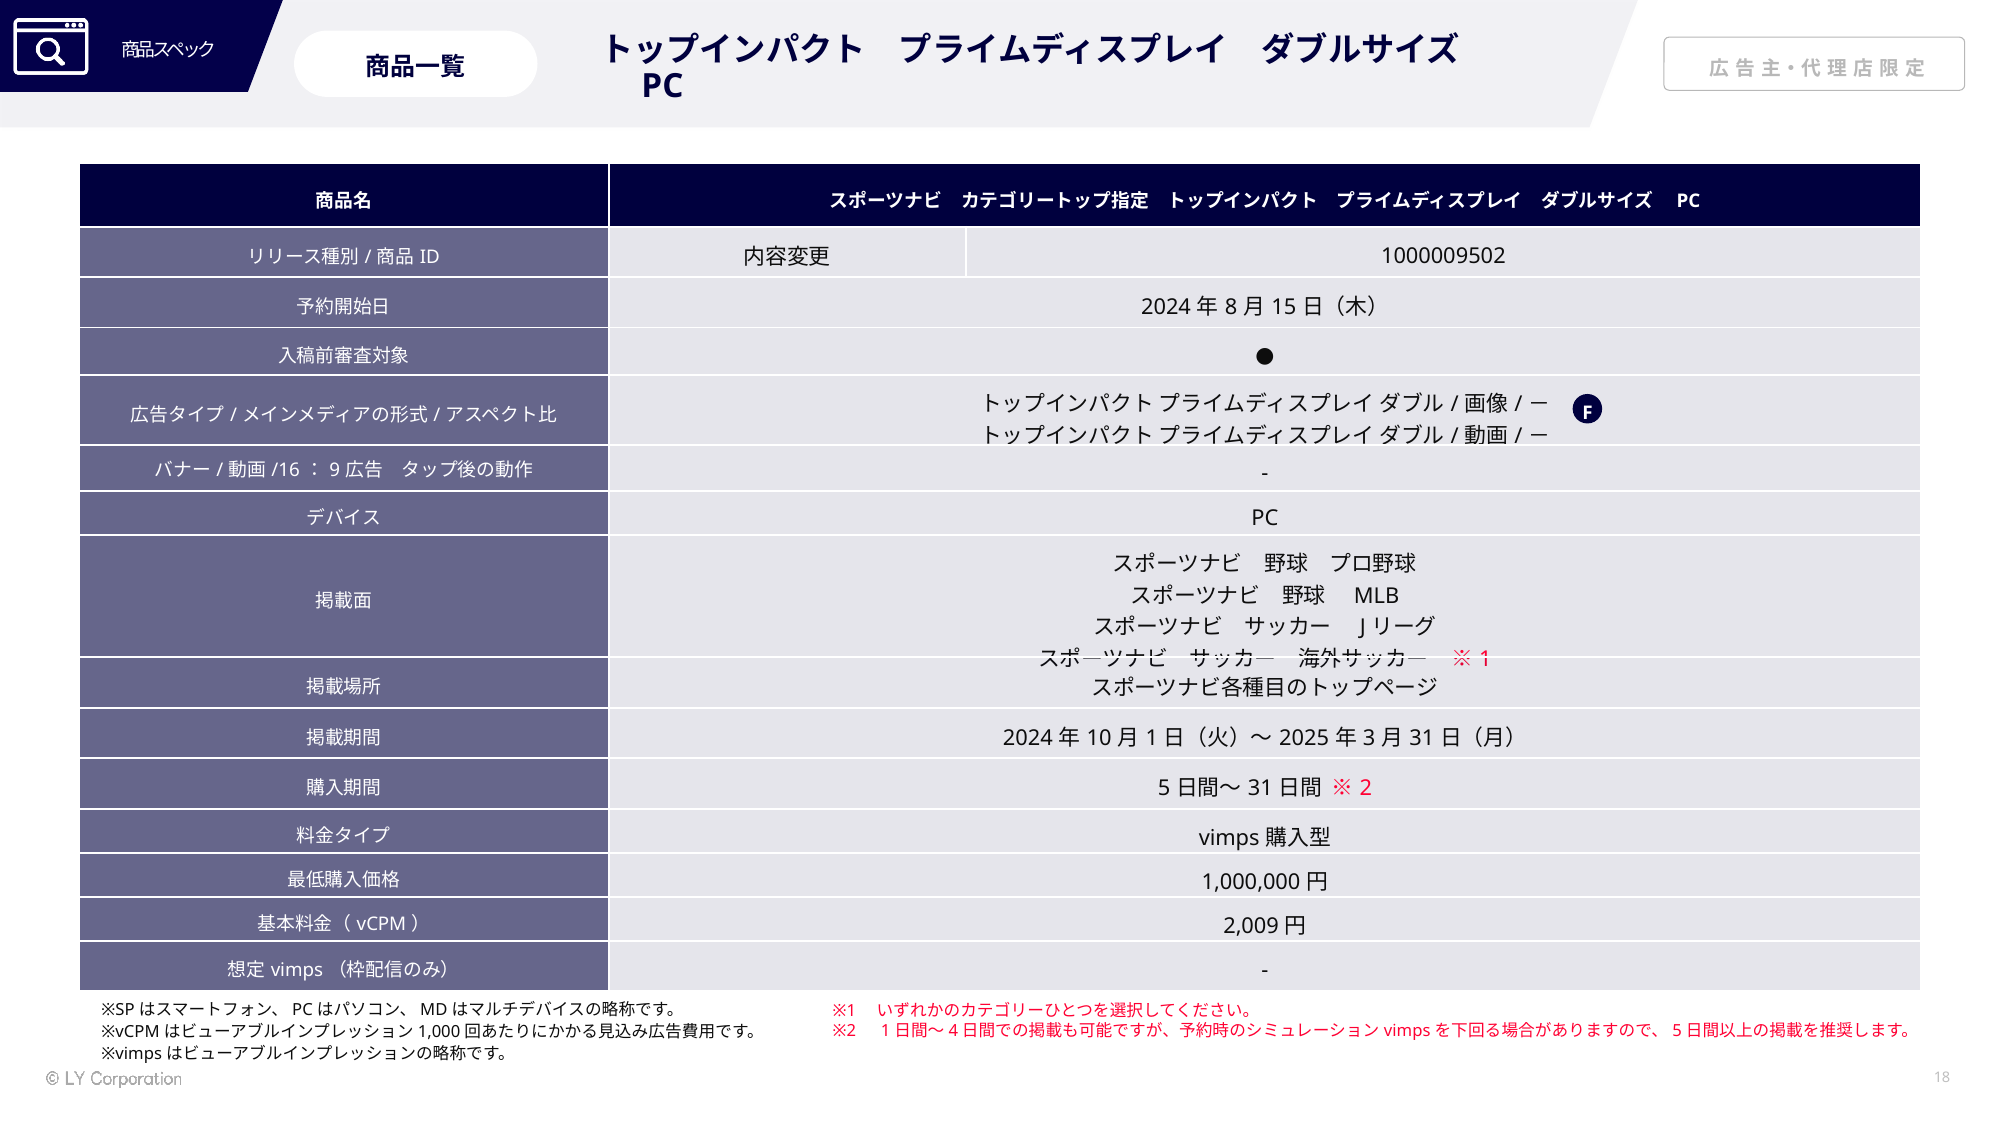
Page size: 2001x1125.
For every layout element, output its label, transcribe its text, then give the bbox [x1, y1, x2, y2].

text_box ※1 いずれかのカテゴリーひとつを選択してください。 ※2 1日間～4日間での掲載も可能ですが、予約時のシミュレーションvimpsを下回る場合がありますので、5日間以上の掲載を推奨します。 [832, 999, 1919, 1040]
table_cell 2024年8月15日（木） [610, 278, 1920, 327]
table_cell 予約開始日 [80, 278, 608, 327]
table_cell 内容変更 [610, 228, 965, 276]
table_cell スポーツナビ各種目のトップページ [610, 658, 1920, 707]
picture [9, 5, 92, 87]
table_cell スポーツナビ 野球 プロ野球 スポーツナビ 野球 MLB スポーツナビ サッカー Jリーグ スポーツナビ サッカー 海外サッカー ※1 [610, 536, 1920, 656]
table_cell 2,009円 [610, 898, 1920, 940]
picture [46, 1071, 181, 1088]
table_cell 1000009502 [967, 228, 1920, 276]
table_cell 購入期間 [80, 759, 608, 808]
text_box 商品一覧 [293, 29, 539, 98]
table_cell 入稿前審査対象 [80, 328, 608, 374]
table_cell トップインパクト プライムディスプレイ ダブル/画像/－ トップインパクト プライムディスプレイ ダブル/動画/－ [610, 376, 1920, 444]
list トップインパクト プライムディスプレイ ダブルサイズ PC [599, 41, 1481, 97]
table_cell 広告タイプ/メインメディアの形式/アスペクト比 [80, 376, 608, 444]
table_cell リリース種別/商品ID [80, 228, 608, 276]
table_cell 最低購入価格 [80, 854, 608, 896]
table_cell vimps購入型 [610, 810, 1920, 852]
table_cell 2024年10月1日（火）～2025年3月31日（月） [610, 709, 1920, 757]
text_box F [1572, 393, 1603, 424]
table_cell バナー/動画/16：9広告 タップ後の動作 [80, 446, 608, 490]
list 商品スペック [97, 13, 240, 81]
table_cell - [610, 446, 1920, 490]
table_header スポーツナビ カテゴリートップ指定 トップインパクト プライムディスプレイ ダブルサイズ PC [610, 164, 1920, 226]
table_cell 料金タイプ [80, 810, 608, 852]
text_box ※SPはスマートフォン、PCはパソコン、MDはマルチデバイスの略称です。 ※vCPMはビューアブルインプレッション1,000回あたりにかかる見込み広告費用です。 ※vimpsはビューアブルインプレッションの略称です。 [101, 996, 769, 1063]
table_cell 基本料金（vCPM） [80, 898, 608, 940]
table_cell デバイス [80, 492, 608, 534]
table_cell 掲載期間 [80, 709, 608, 757]
table_cell 想定vimps（枠配信のみ） [80, 942, 608, 990]
table_cell ● [610, 328, 1920, 374]
table_cell 掲載場所 [80, 658, 608, 707]
table_cell 1,000,000円 [610, 854, 1920, 896]
table_cell - [610, 942, 1920, 990]
table_cell 掲載面 [80, 536, 608, 656]
table_cell PC [610, 492, 1920, 534]
table_cell 5日間～31日間 ※2 [610, 759, 1920, 808]
table_header 商品名 [80, 164, 608, 226]
